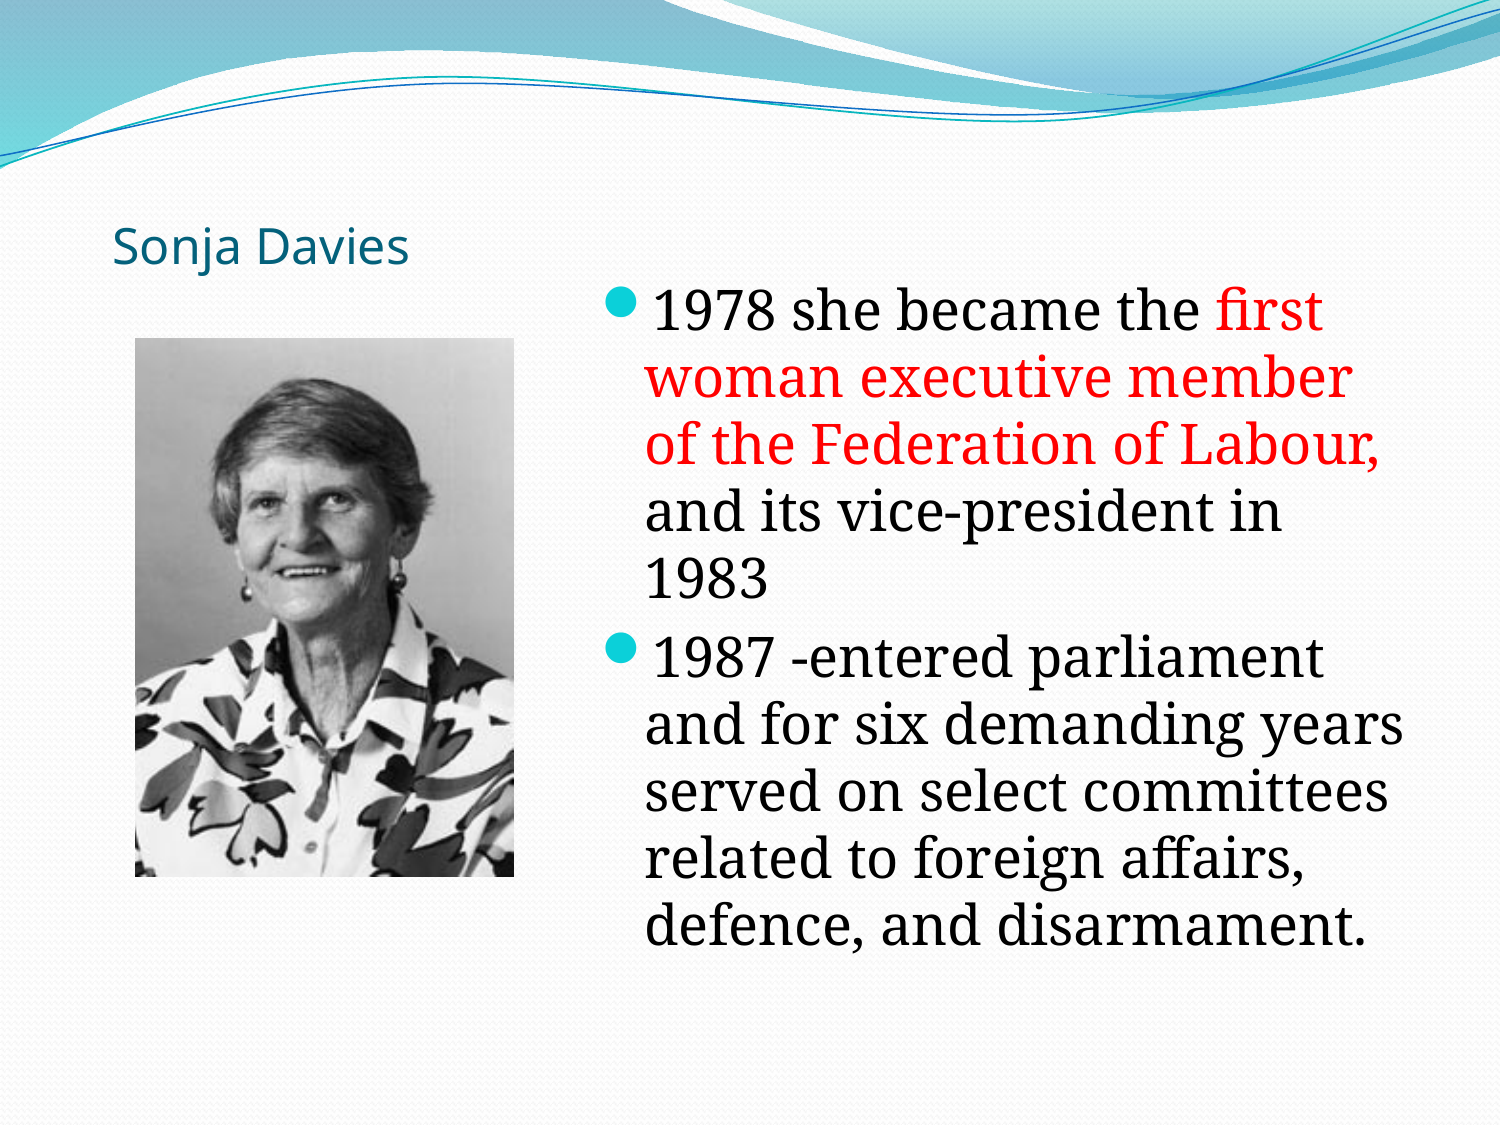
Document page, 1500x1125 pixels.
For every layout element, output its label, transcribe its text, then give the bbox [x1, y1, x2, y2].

picture [135, 337, 514, 877]
title Sonja Davies [112, 84, 563, 275]
list 1978 she became the first woman executive member of the Federation of Labour, and its vice-president in 1983 1987 -entered parliament and for six demanding years served on select committees related to foreign affairs, defence, and disarmament. [586, 275, 1425, 1025]
